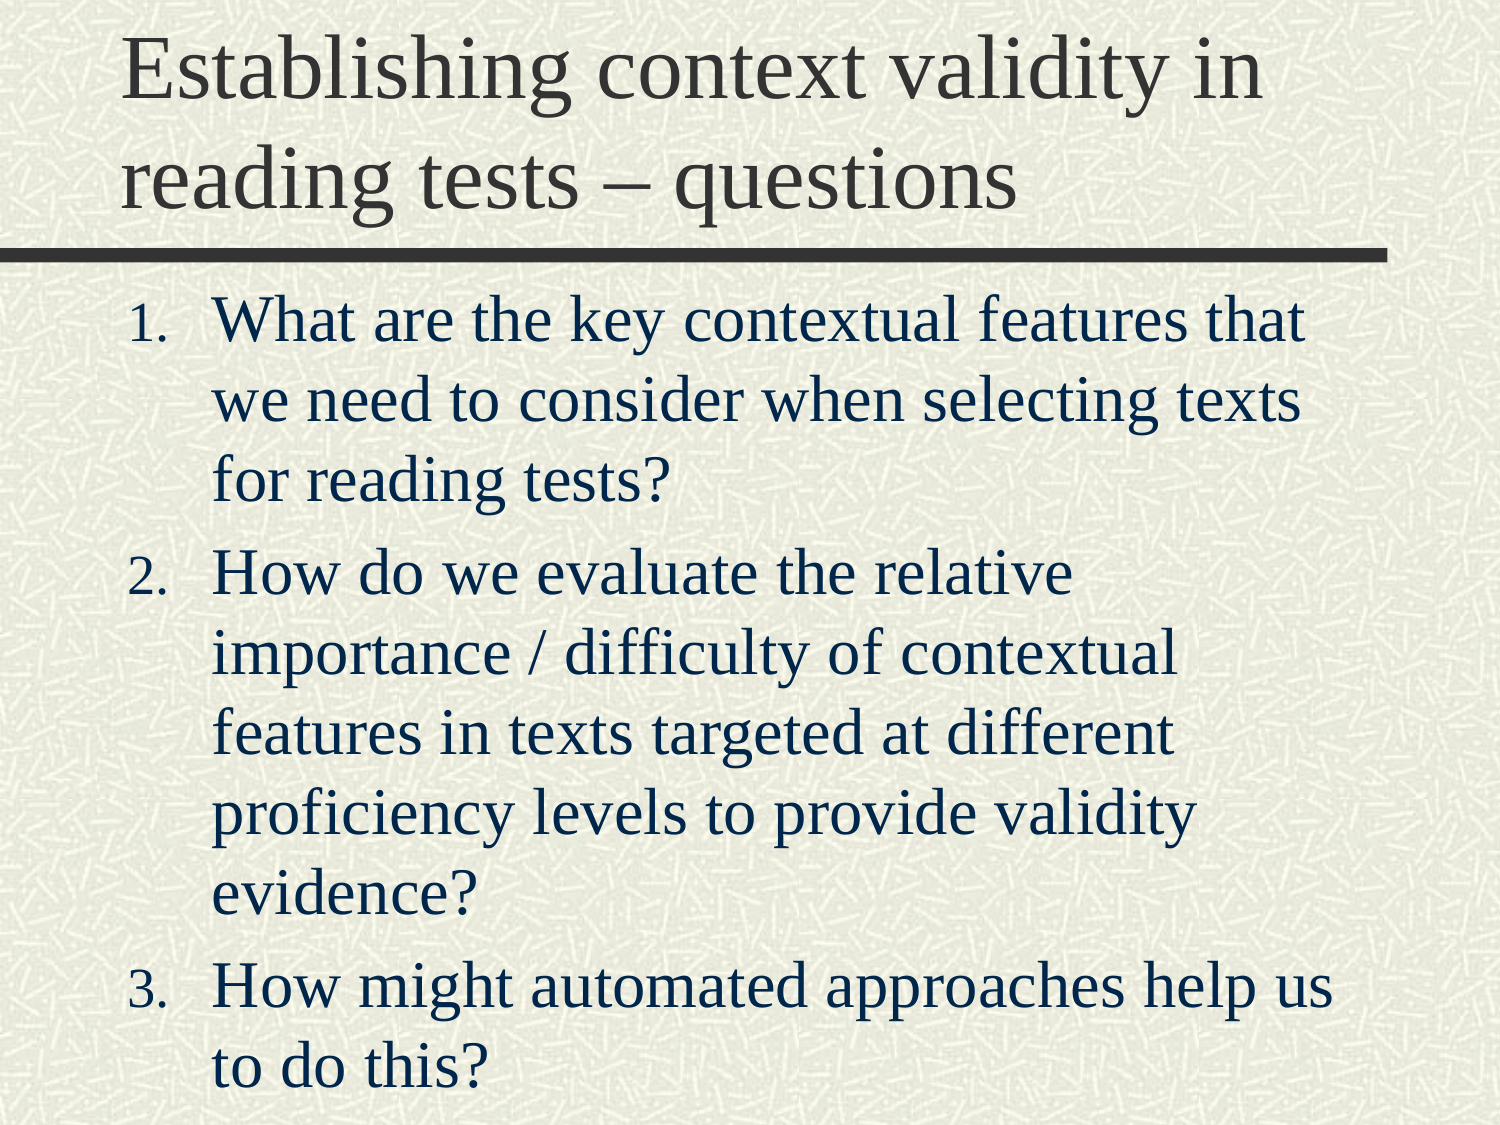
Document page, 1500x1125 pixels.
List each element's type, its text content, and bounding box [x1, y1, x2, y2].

title Establishing context validity in reading tests – questions [105, 46, 1455, 235]
picture [0, 0, 1500, 1125]
list What are the key contextual features that we need to consider when selecting texts for reading tests? How do we evaluate the relative importance / difficulty of contextual features in texts targeted at different proficiency levels to provide validity evidence? How might automated approaches help us to do this? [112, 266, 1388, 955]
